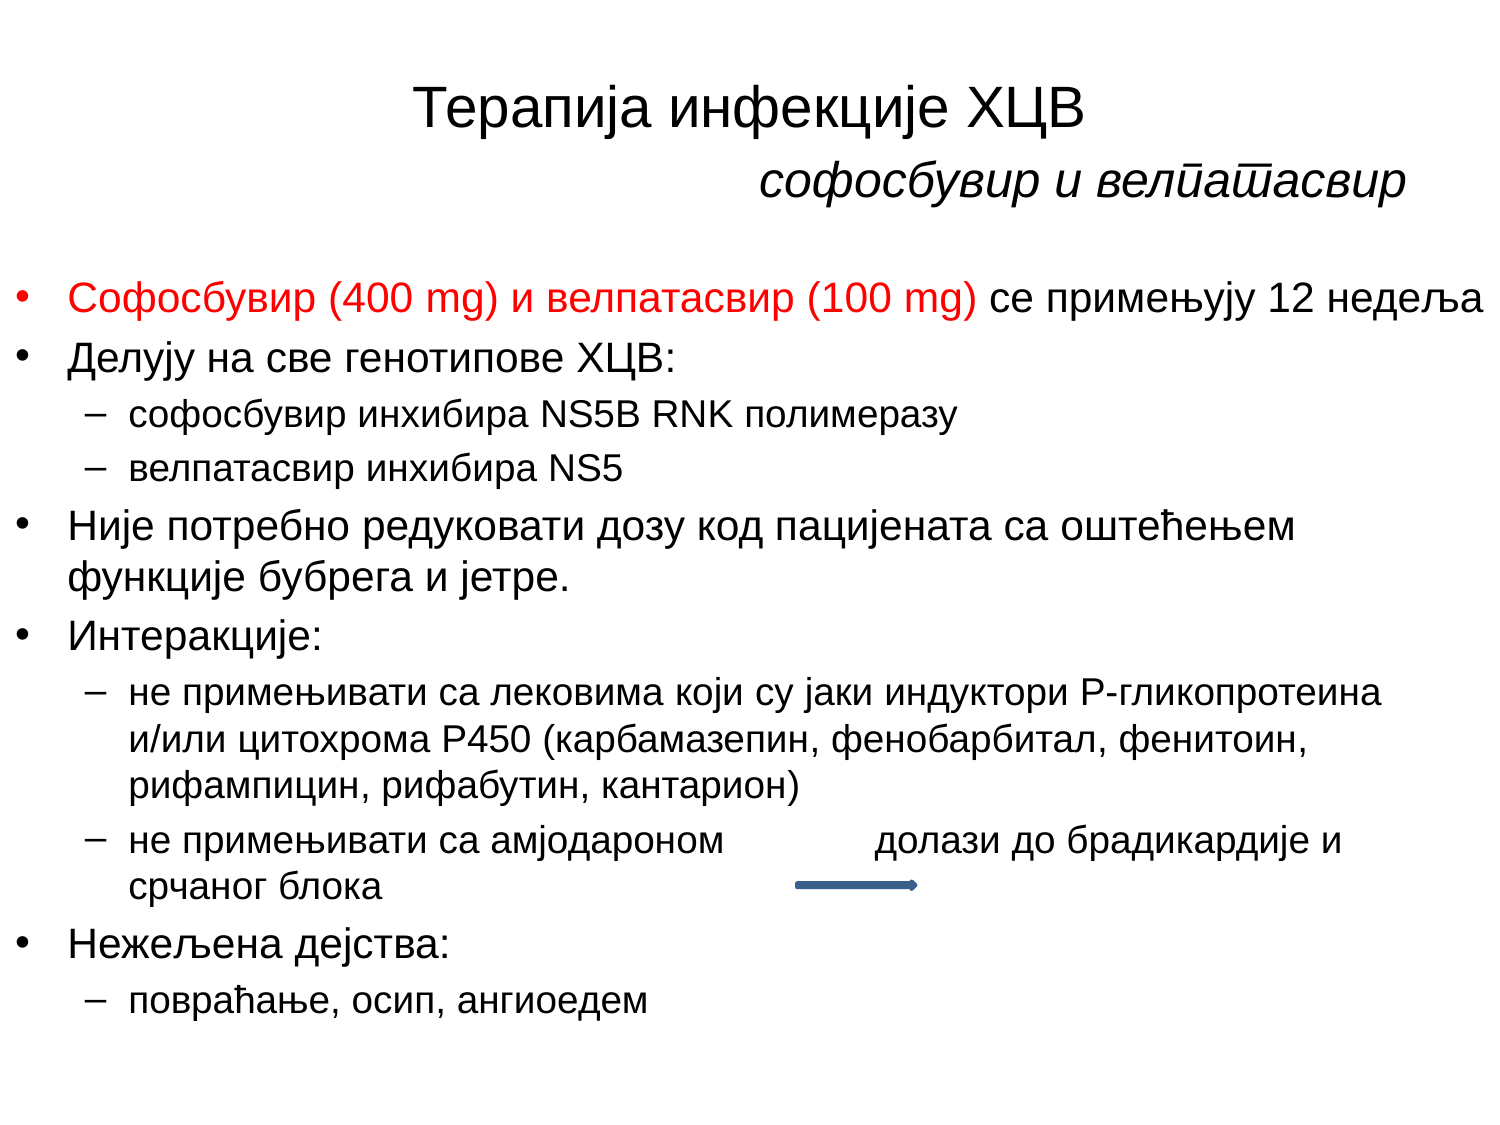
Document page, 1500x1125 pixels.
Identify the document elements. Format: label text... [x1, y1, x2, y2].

text_box [795, 879, 918, 891]
list Софосбувир (400 mg) и велпатасвир (100 mg) се примењују 12 недеља Делују на све генотипове ХЦВ: софосбувир инхибира NS5B RNK полимеразу велпатасвир инхибира NS5 Није потребно редуковати дозу код пацијената са оштећењем функције бубрега и јетре. Интеракције: не примењивати са лековима који су јаки индуктори Р-гликопротеина и/или цитохрома Р450 (карбамазепин, фенобарбитал, фенитоин, рифампицин, рифабутин, кантарион) не примењивати са амјодароном долази до брадикардије и срчаног блока Нежељена дејства: повраћање, осип, ангиоедем [0, 262, 1500, 1083]
title Терапија инфекције ХЦВ софосбувир и велпатасвир [75, 45, 1425, 233]
